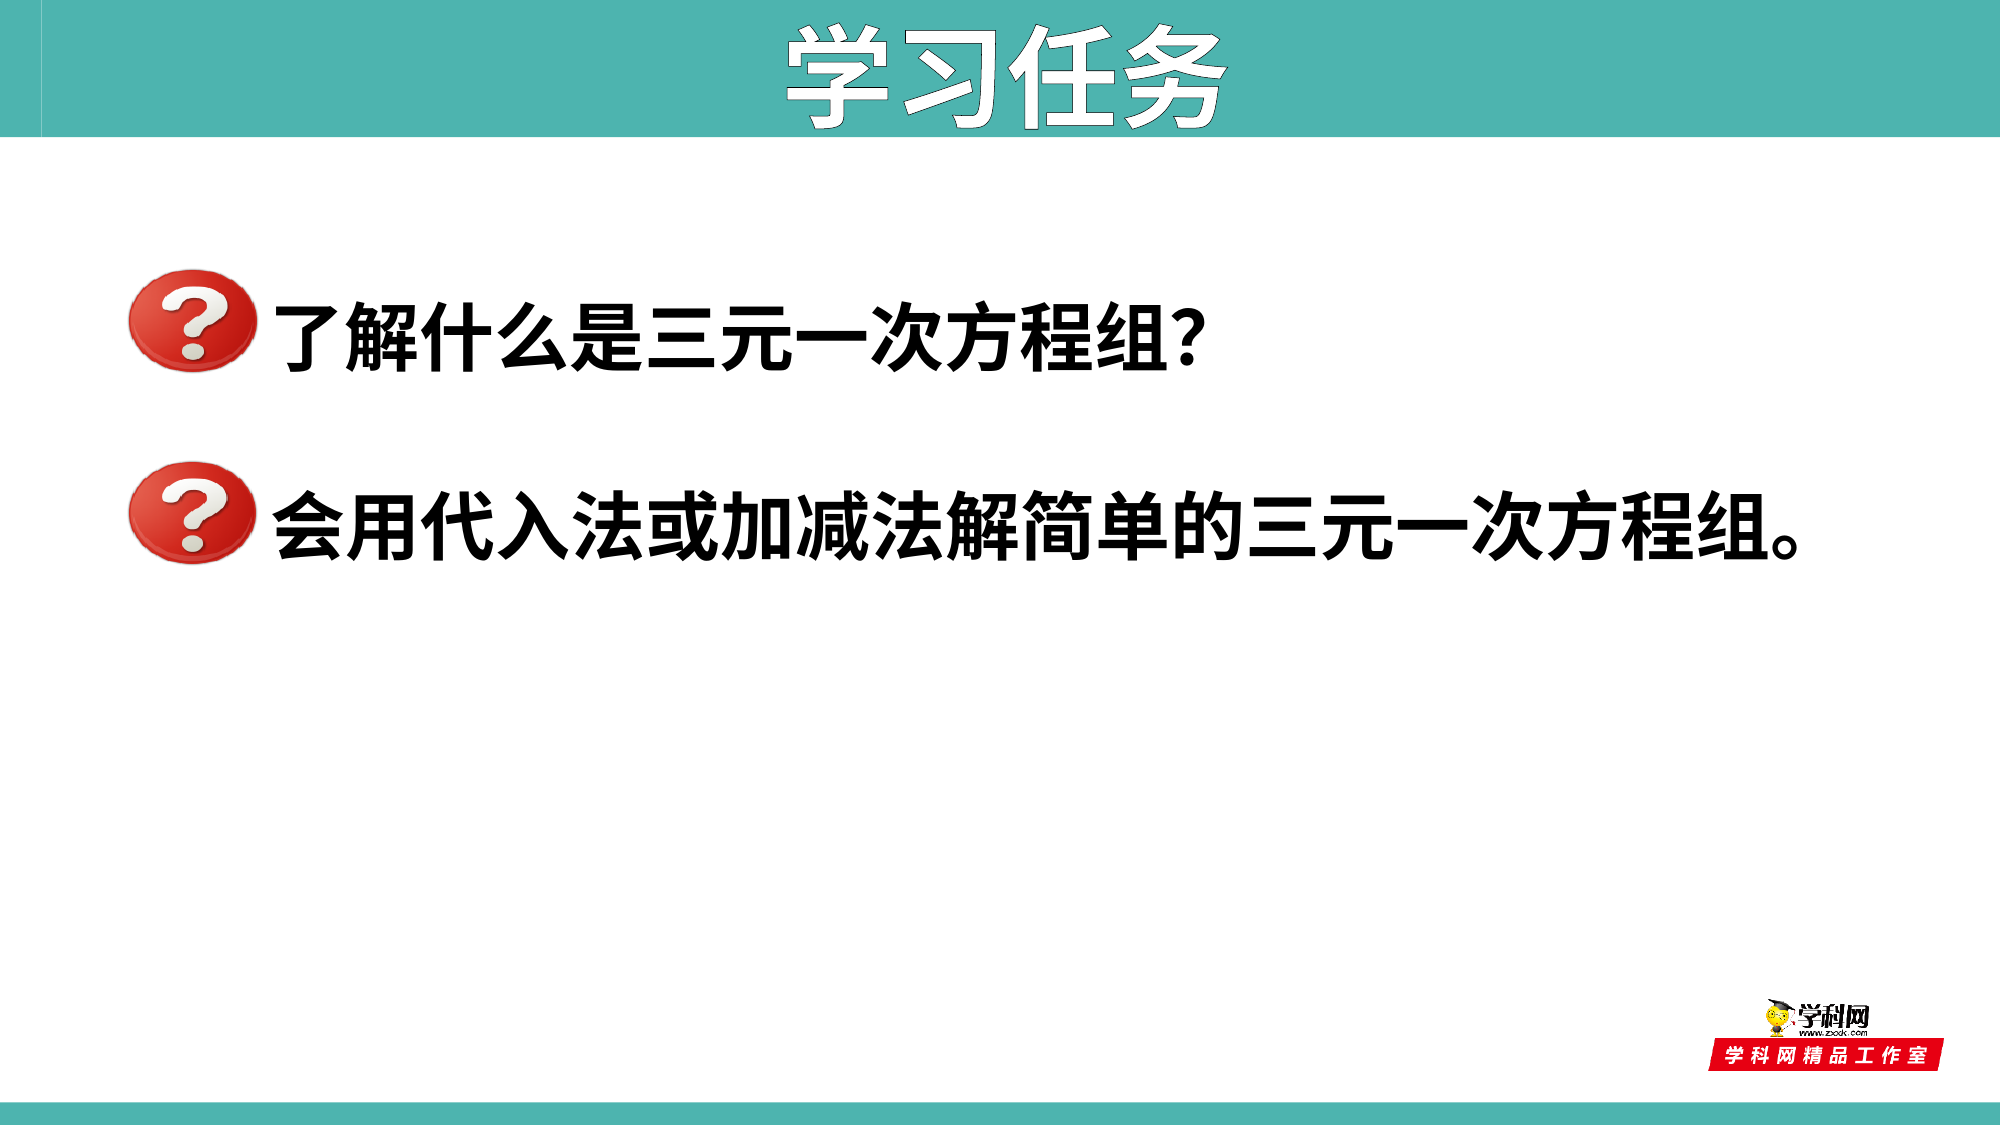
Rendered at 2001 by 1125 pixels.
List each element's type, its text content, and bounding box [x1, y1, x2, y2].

text_box 会用代入法或加减法解简单的三元一次方程组。 [255, 445, 1907, 578]
text_box 了解什么是三元一次方程组？ [254, 256, 1846, 389]
picture [122, 456, 264, 570]
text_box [0, 0, 2000, 138]
picture [123, 263, 264, 377]
picture [1766, 999, 1869, 1037]
text_box [0, 1100, 2000, 1125]
picture [1708, 1038, 1944, 1071]
